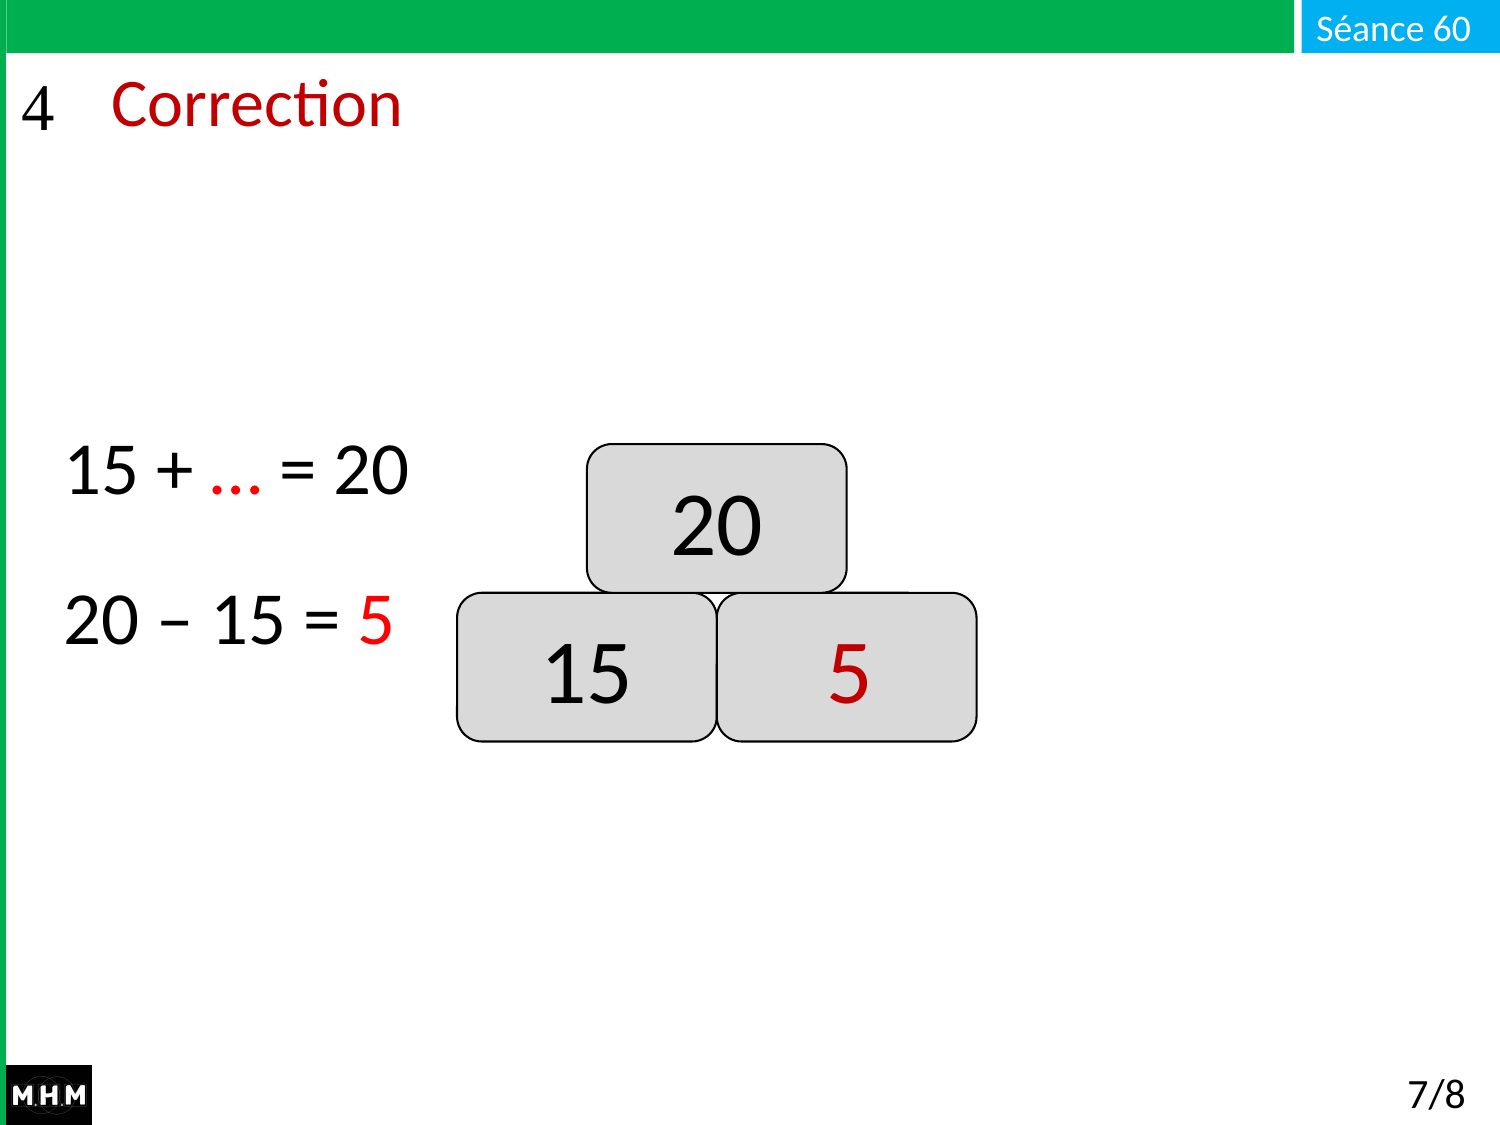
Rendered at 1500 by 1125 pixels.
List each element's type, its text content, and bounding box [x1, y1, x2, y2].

picture [6, 1065, 92, 1125]
text_box 5 [811, 604, 882, 729]
text_box [715, 591, 978, 743]
list 7/8 [1373, 1064, 1500, 1125]
text_box 20 – 15 = 5 [48, 562, 430, 668]
text_box 15 + … = 20 [48, 412, 430, 518]
text_box 15 [455, 591, 717, 743]
title Correction [96, 60, 1391, 150]
text_box 20 [585, 443, 848, 594]
